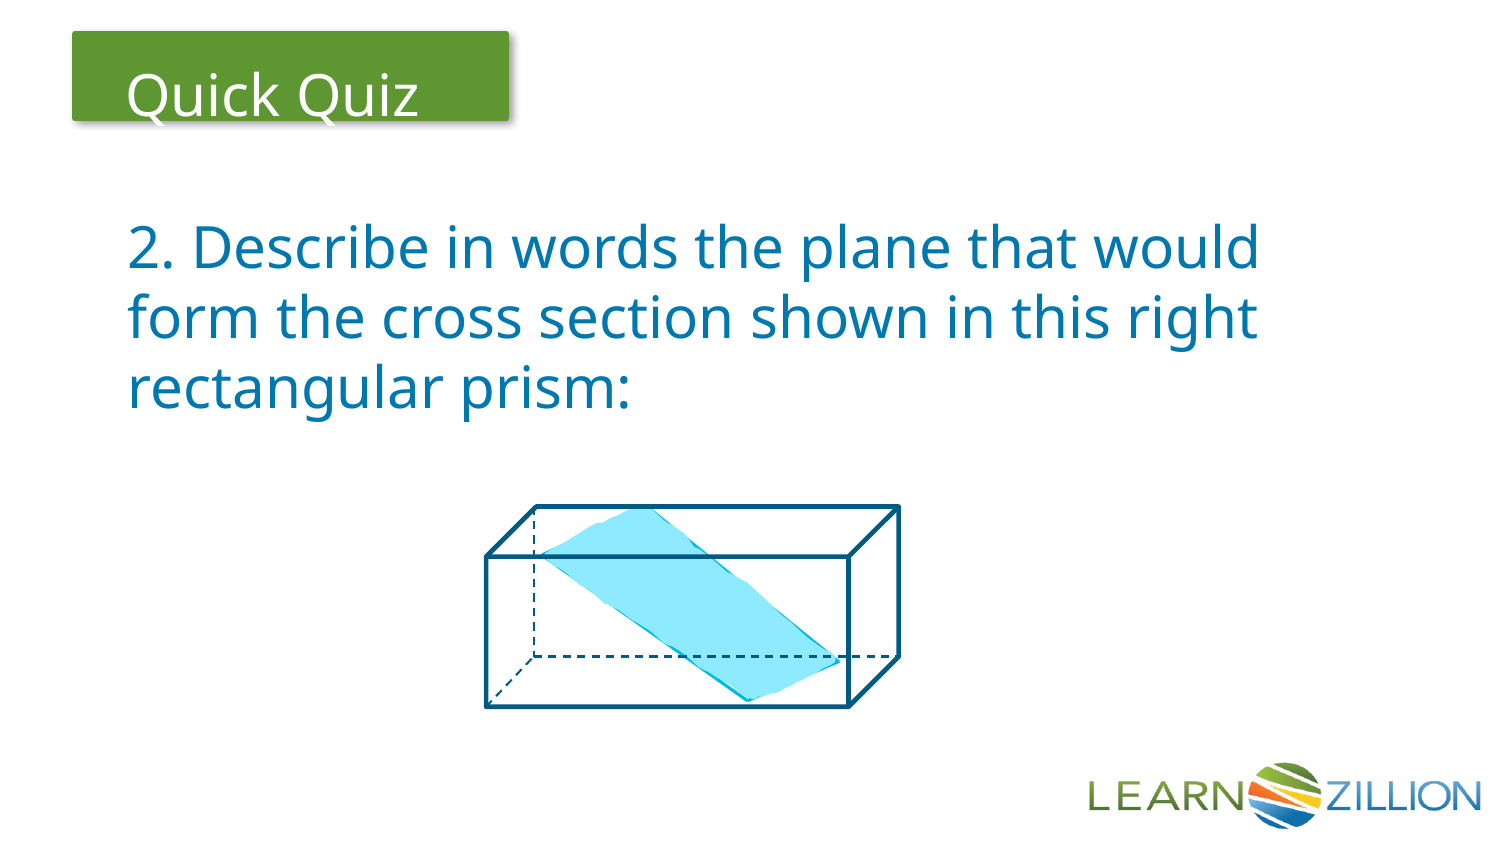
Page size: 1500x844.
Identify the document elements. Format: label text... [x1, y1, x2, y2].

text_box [485, 469, 899, 748]
picture [1087, 759, 1482, 831]
text_box 2. Describe in words the plane that would form the cross section shown in this right rectangular prism: [112, 202, 1294, 422]
